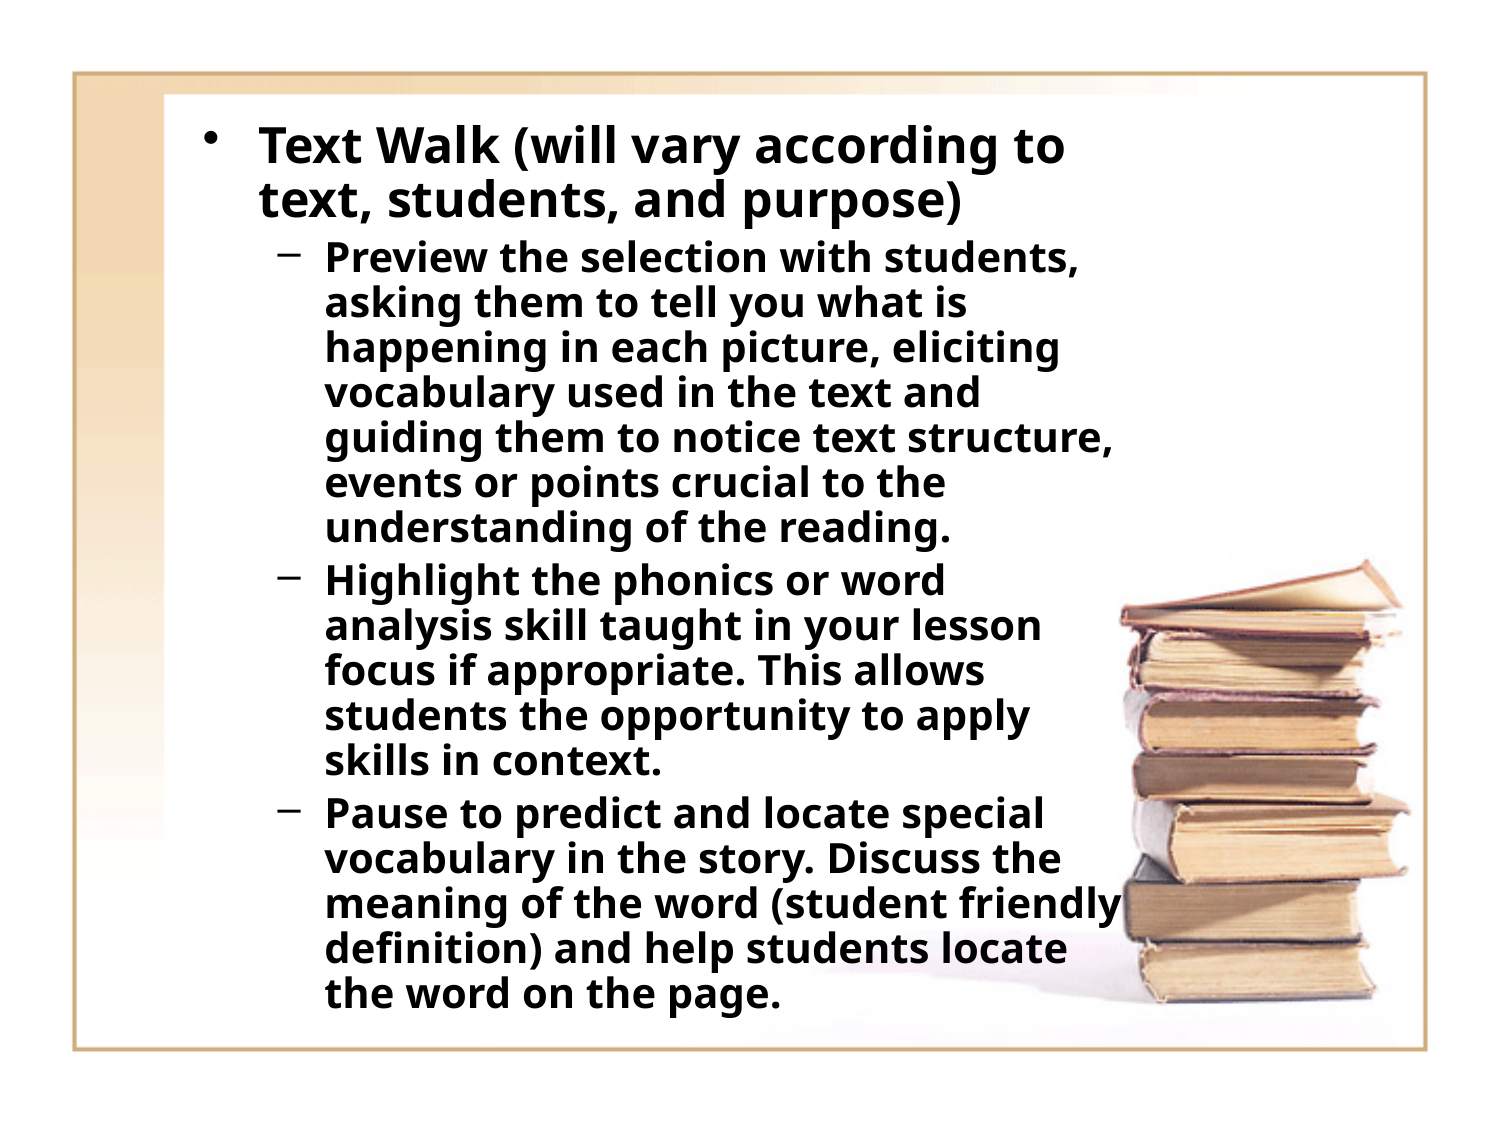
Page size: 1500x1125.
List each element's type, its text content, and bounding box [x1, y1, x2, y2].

picture [0, 0, 1500, 1125]
list Text Walk (will vary according to text, students, and purpose) Preview the selection with students, asking them to tell you what is happening in each picture, eliciting vocabulary used in the text and guiding them to notice text structure, events or points crucial to the understanding of the reading. Highlight the phonics or word analysis skill taught in your lesson focus if appropriate. This allows students the opportunity to apply skills in context. Pause to predict and locate special vocabulary in the story. Discuss the meaning of the word (student friendly definition) and help students locate the word on the page. [187, 112, 1138, 1038]
